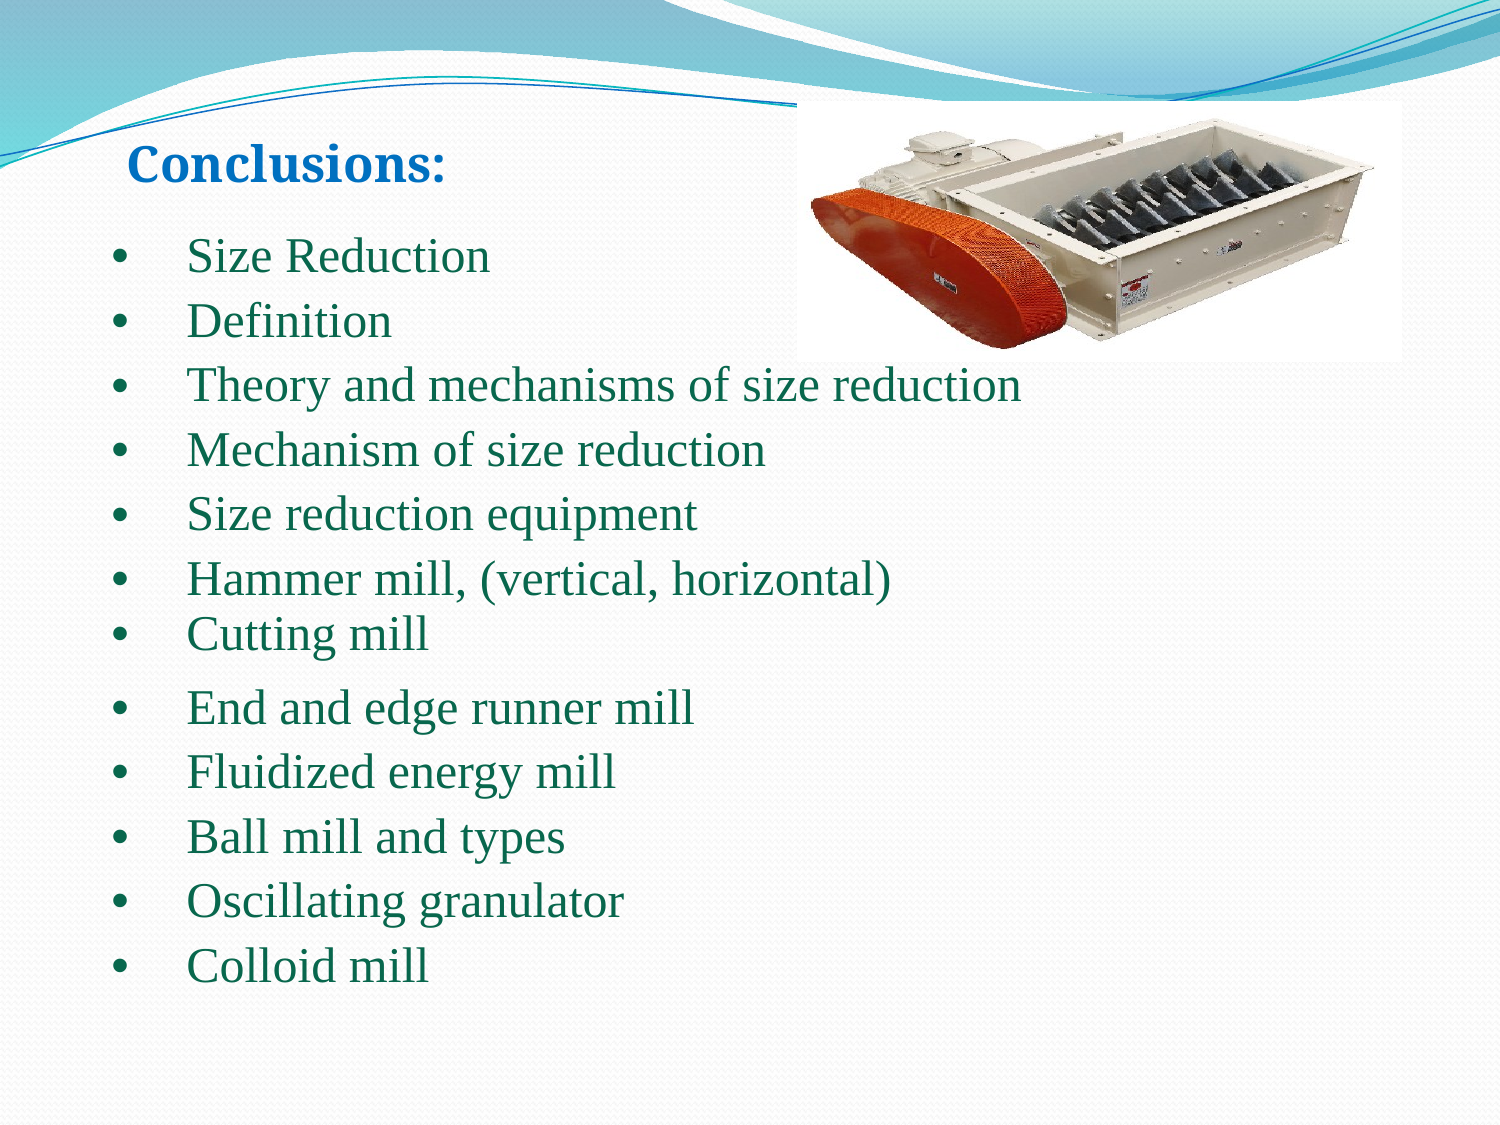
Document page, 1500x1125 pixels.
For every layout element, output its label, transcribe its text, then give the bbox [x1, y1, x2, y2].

table_cell Theory and mechanisms of size reduction [100, 357, 1152, 422]
table_cell End and edge runner mill [100, 680, 1152, 744]
table_cell Hammer mill, (vertical, horizontal) Cutting mill [100, 551, 1152, 680]
table_cell Oscillating granulator [100, 873, 1152, 938]
table_header Size Reduction [100, 173, 790, 293]
table_cell Mechanism of size reduction [100, 422, 1152, 486]
table_cell Ball mill and types [100, 809, 1152, 873]
table_cell Fluidized energy mill [100, 744, 1152, 809]
table_cell Size reduction equipment [100, 486, 1152, 551]
picture [796, 101, 1402, 362]
table_cell Colloid mill [100, 938, 1152, 1002]
text_box Conclusions: [112, 125, 790, 201]
table_cell Definition [100, 293, 790, 357]
